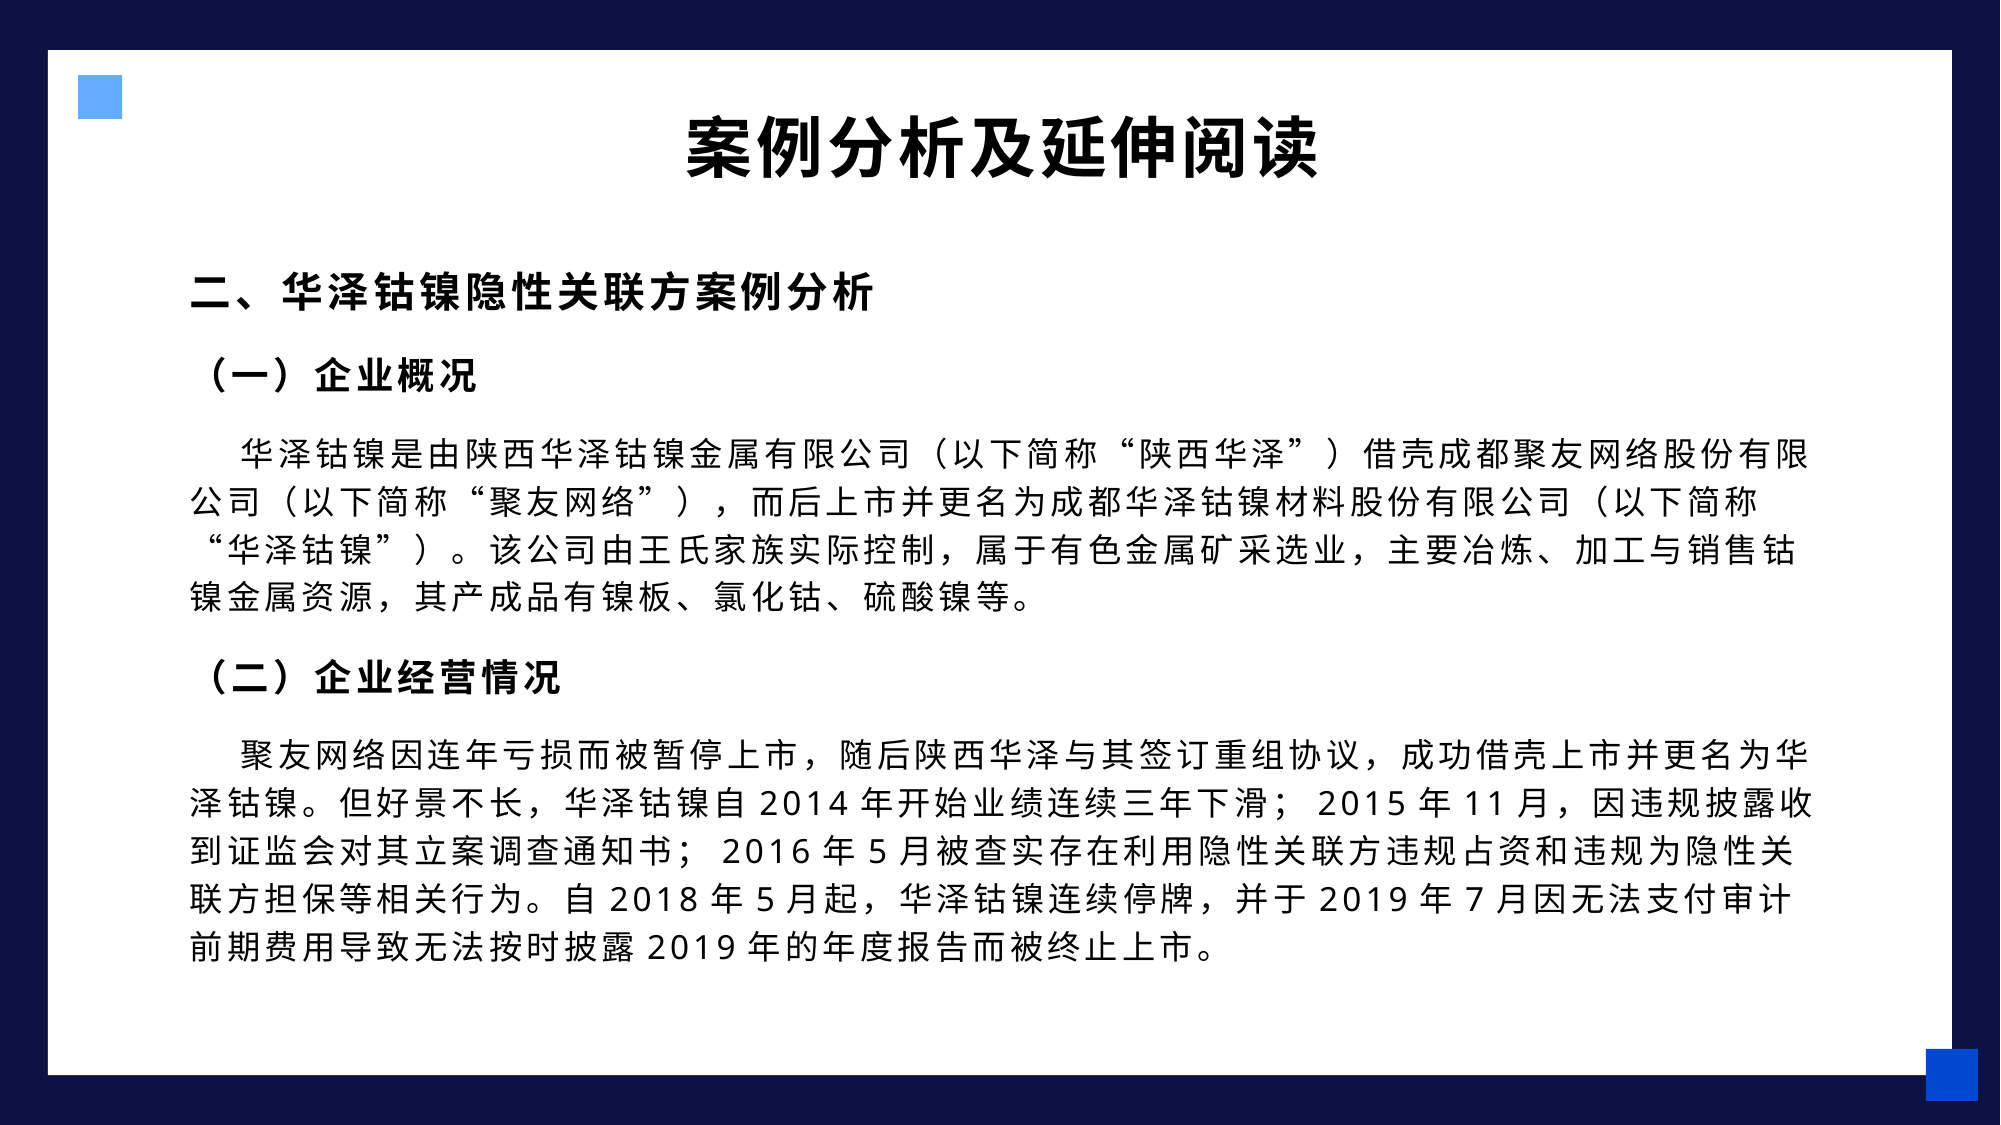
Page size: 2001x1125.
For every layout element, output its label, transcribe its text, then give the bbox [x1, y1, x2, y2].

text_box 案例分析及延伸阅读 [376, 75, 1625, 200]
list 二、华泽钴镍隐性关联方案例分析 （一）企业概况 华泽钴镍是由陕西华泽钴镍金属有限公司（以下简称“陕西华泽”）借壳成都聚友网络股份有限公司（以下简称“聚友网络”），而后上市并更名为成都华泽钴镍材料股份有限公司（以下简称“华泽钴镍”）。该公司由王氏家族实际控制，属于有色金属矿采选业，主要冶炼、加工与销售钴镍金属资源，其产成品有镍板、氯化钴、硫酸镍等。 （二）企业经营情况 聚友网络因连年亏损而被暂停上市，随后陕西华泽与其签订重组协议，成功借壳上市并更名为华泽钴镍。但好景不长，华泽钴镍自2014年开始业绩连续三年下滑；2015年11月，因违规披露收到证监会对其立案调查通知书；2016年5月被查实存在利用隐性关联方违规占资和违规为隐性关联方担保等相关行为。自2018年5月起，华泽钴镍连续停牌，并于2019年7月因无法支付审计前期费用导致无法按时披露2019年的年度报告而被终止上市。 [173, 255, 1839, 977]
